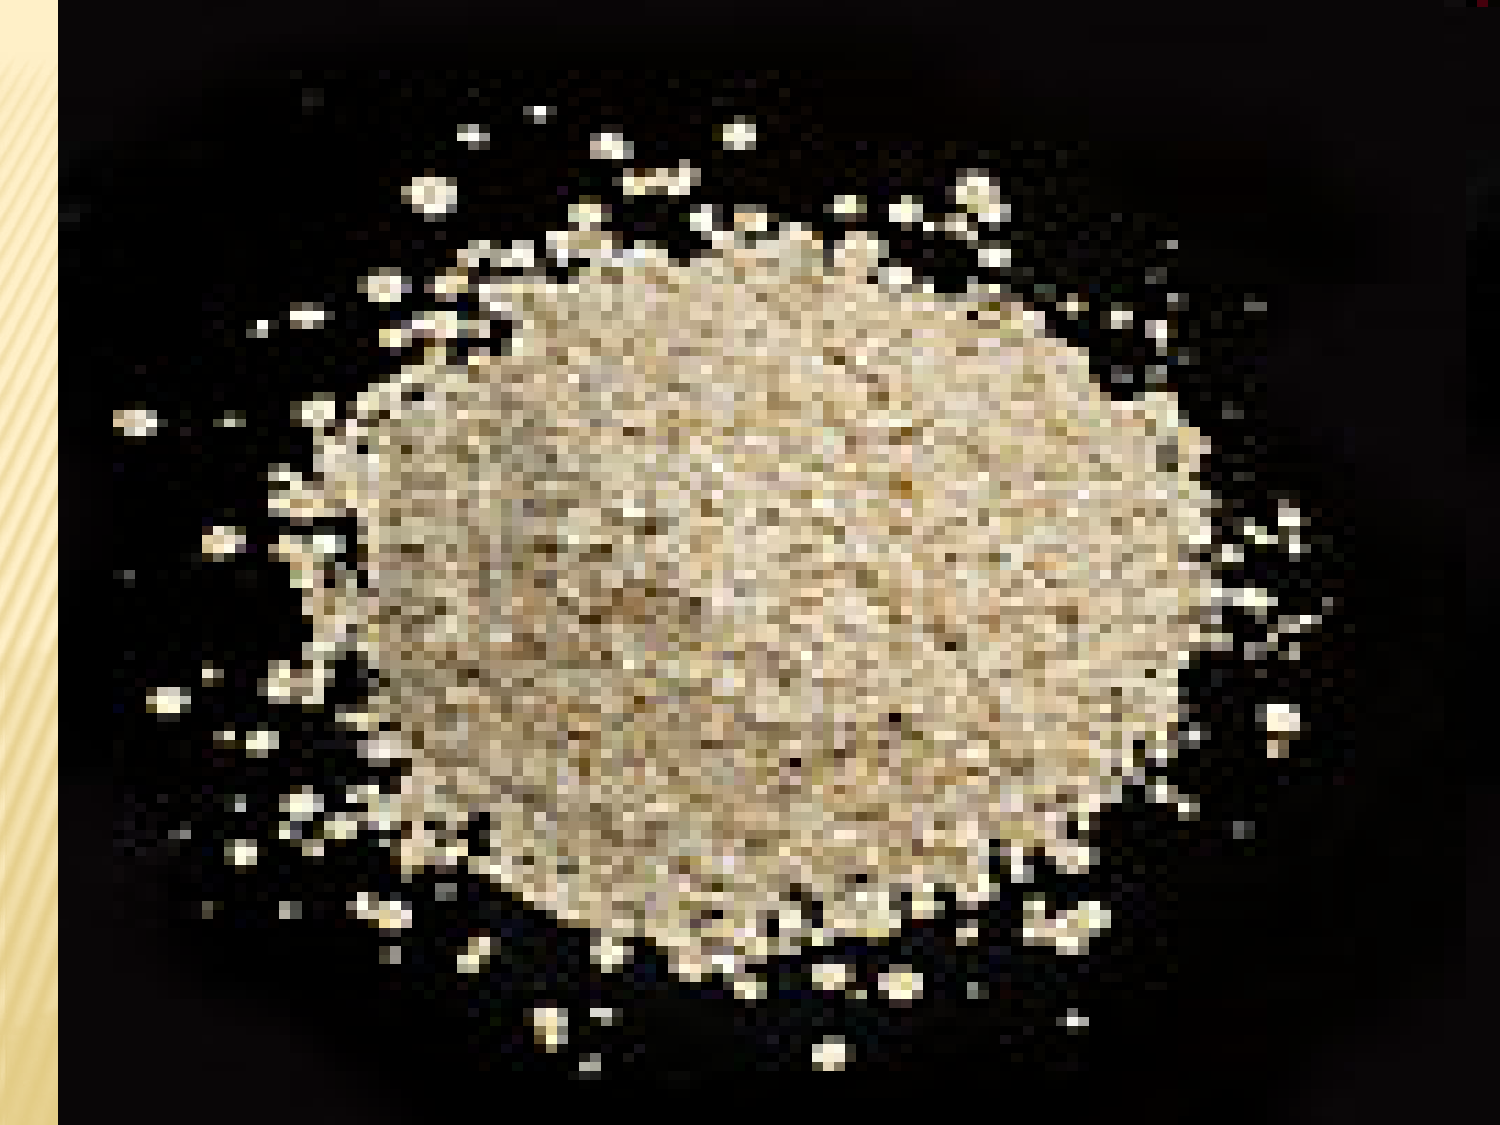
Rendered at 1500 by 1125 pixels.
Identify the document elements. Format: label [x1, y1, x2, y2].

list [58, 0, 1500, 1125]
